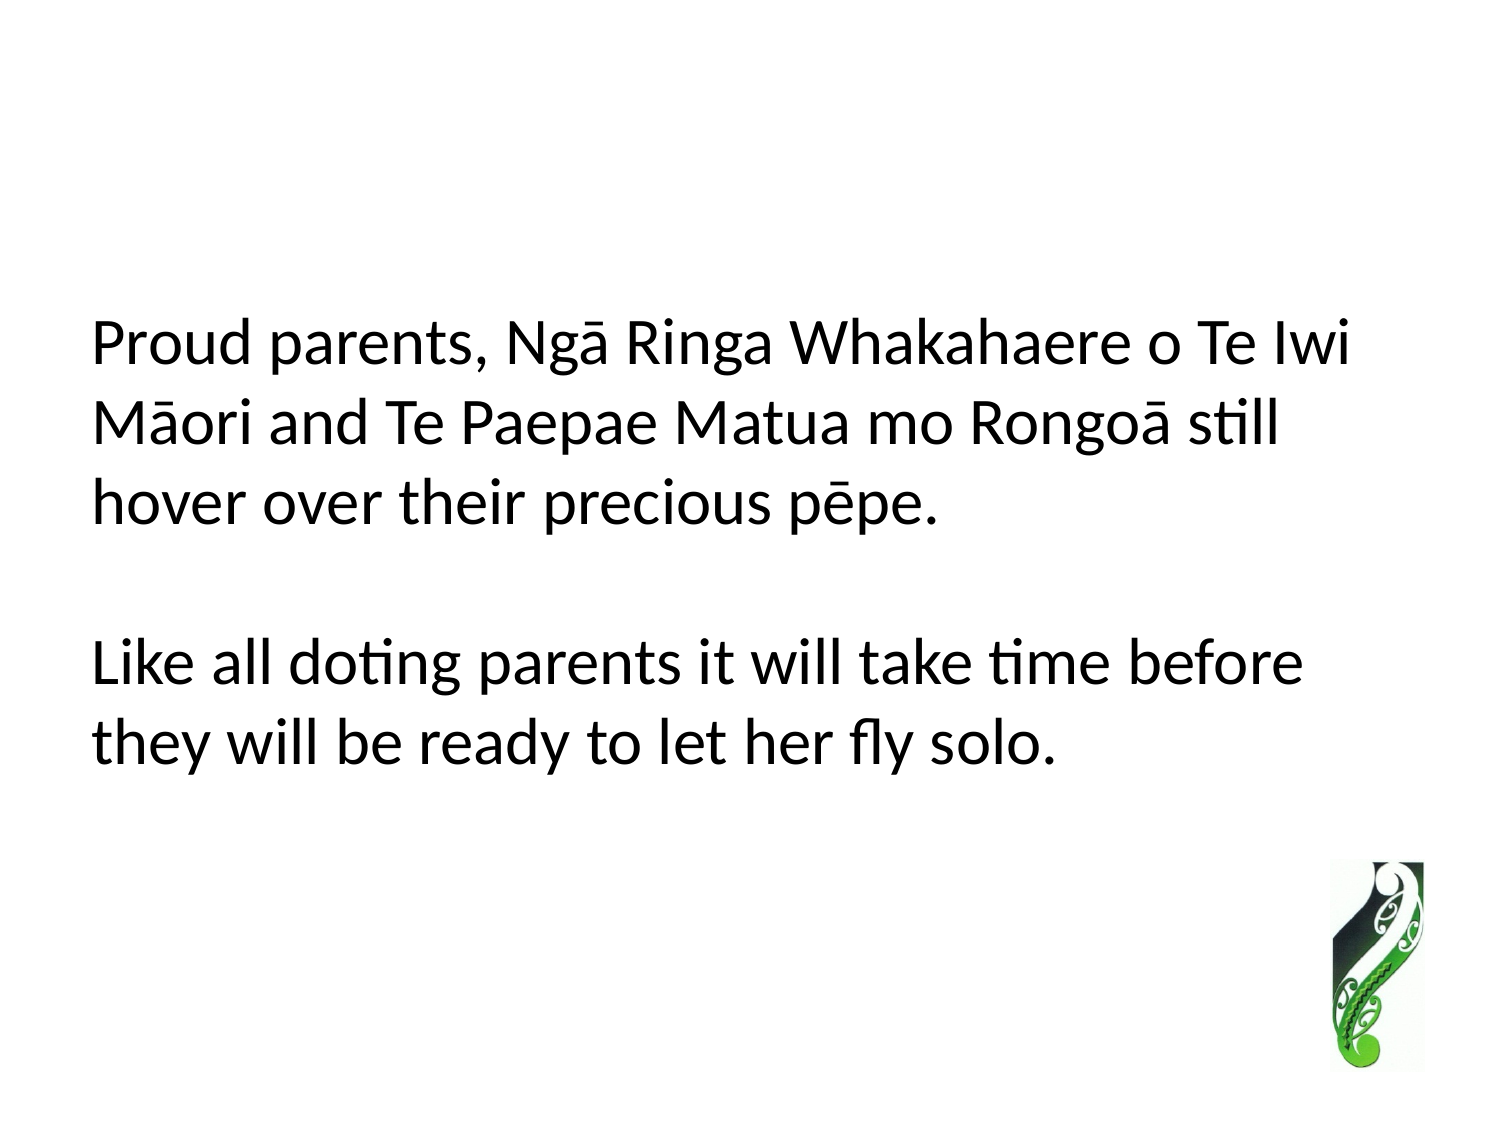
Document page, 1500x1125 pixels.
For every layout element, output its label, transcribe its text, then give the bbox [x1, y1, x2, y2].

picture [1330, 859, 1426, 1073]
text_box Proud parents, Ngā Ringa Whakahaere o Te Iwi Māori and Te Paepae Matua mo Rongoā still hover over their precious pēpe. Like all doting parents it will take time before they will be ready to let her fly solo. [76, 290, 1447, 786]
